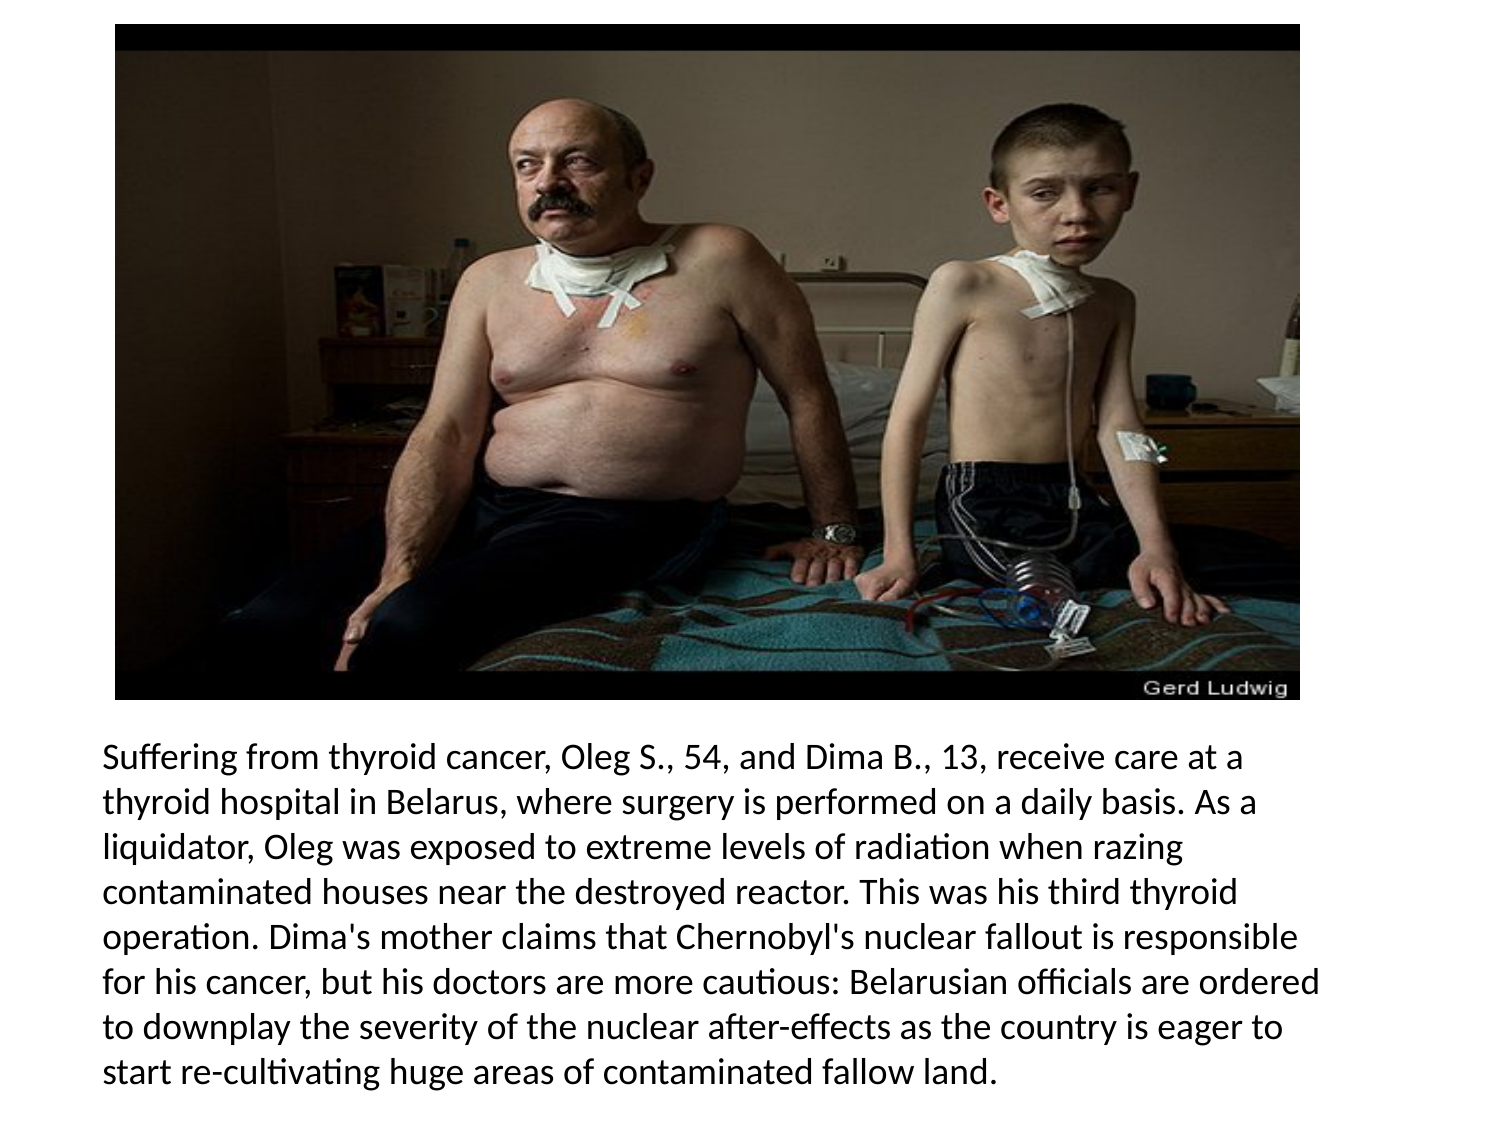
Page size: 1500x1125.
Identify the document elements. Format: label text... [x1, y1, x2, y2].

text_box Suffering from thyroid cancer, Oleg S., 54, and Dima B., 13, receive care at a thyroid hospital in Belarus, where surgery is performed on a daily basis. As a liquidator, Oleg was exposed to extreme levels of radiation when razing contaminated houses near the destroyed reactor. This was his third thyroid operation. Dima's mother claims that Chernobyl's nuclear fallout is responsible for his cancer, but his doctors are more cautious: Belarusian officials are ordered to downplay the severity of the nuclear after-effects as the country is eager to start re-cultivating huge areas of contaminated fallow land. [87, 724, 1338, 1100]
picture [115, 24, 1301, 701]
